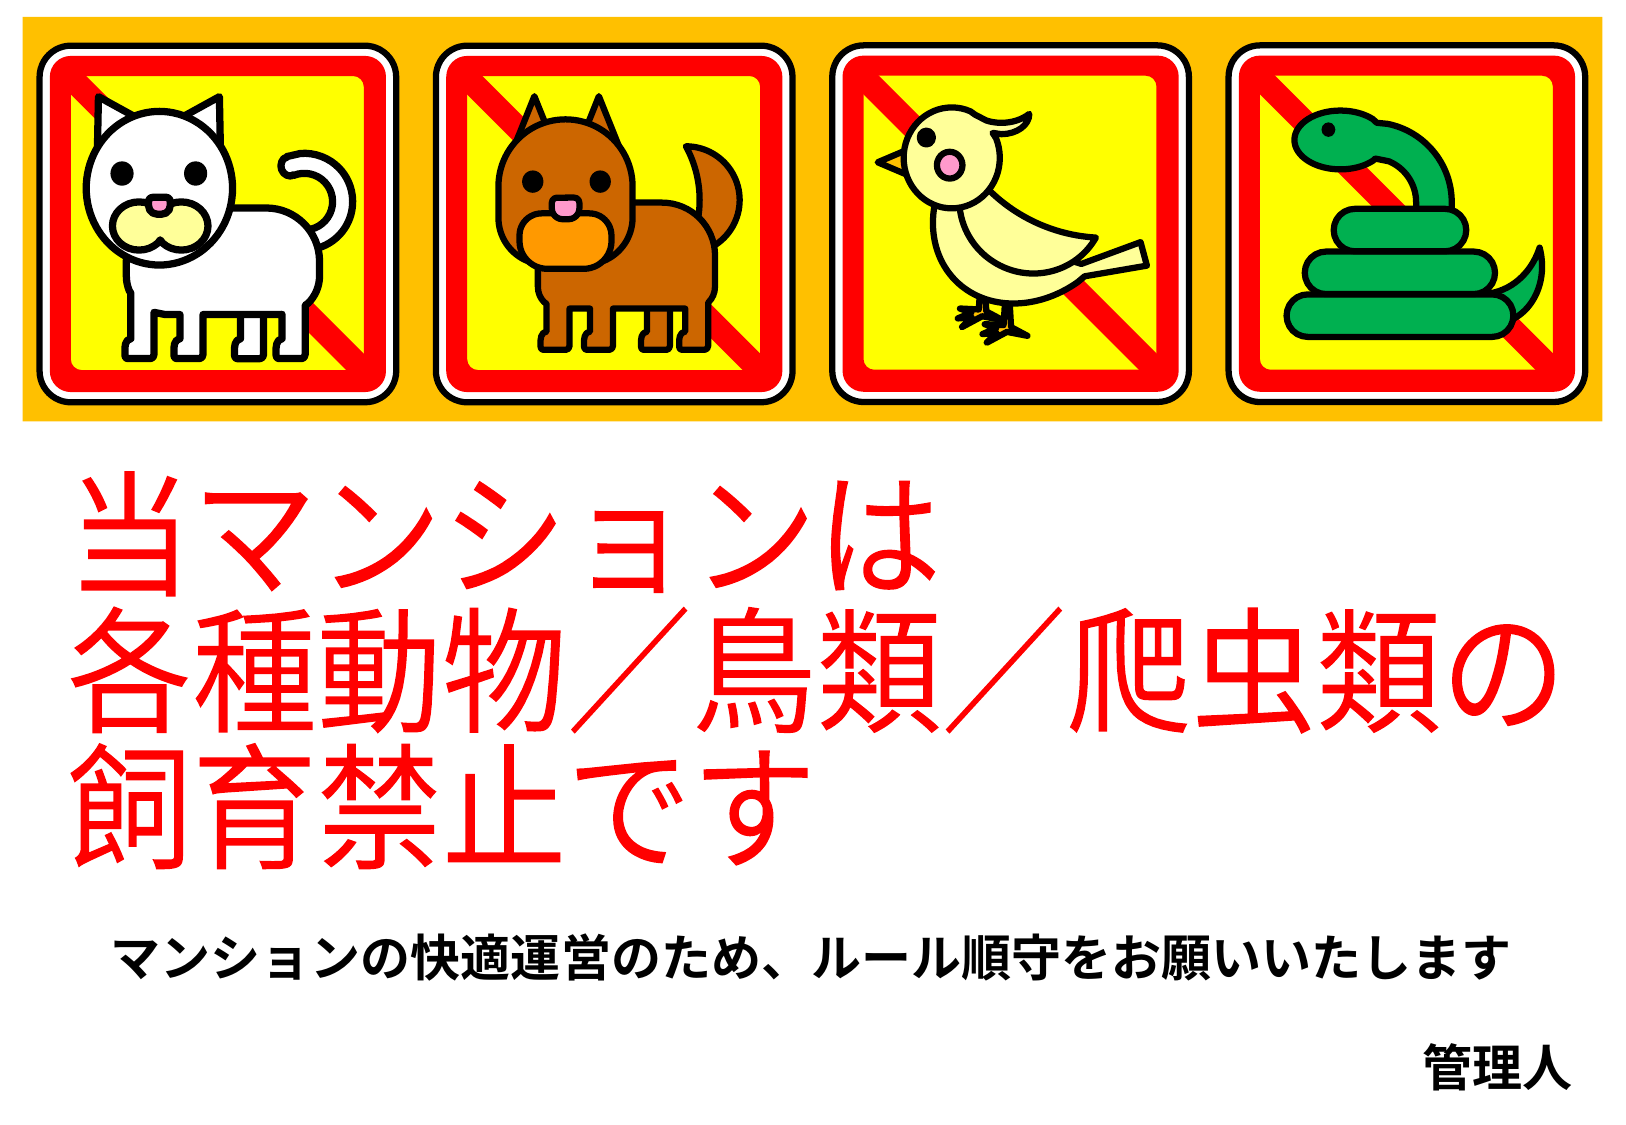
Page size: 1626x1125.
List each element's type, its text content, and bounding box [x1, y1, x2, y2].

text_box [435, 45, 793, 403]
text_box [21, 15, 1604, 424]
text_box 管理人 [22, 1028, 1588, 1104]
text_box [39, 45, 397, 403]
text_box マンションの快適運営のため、ルール順守をお願いいたします [48, 919, 1573, 994]
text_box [831, 45, 1190, 403]
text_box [1228, 45, 1586, 403]
